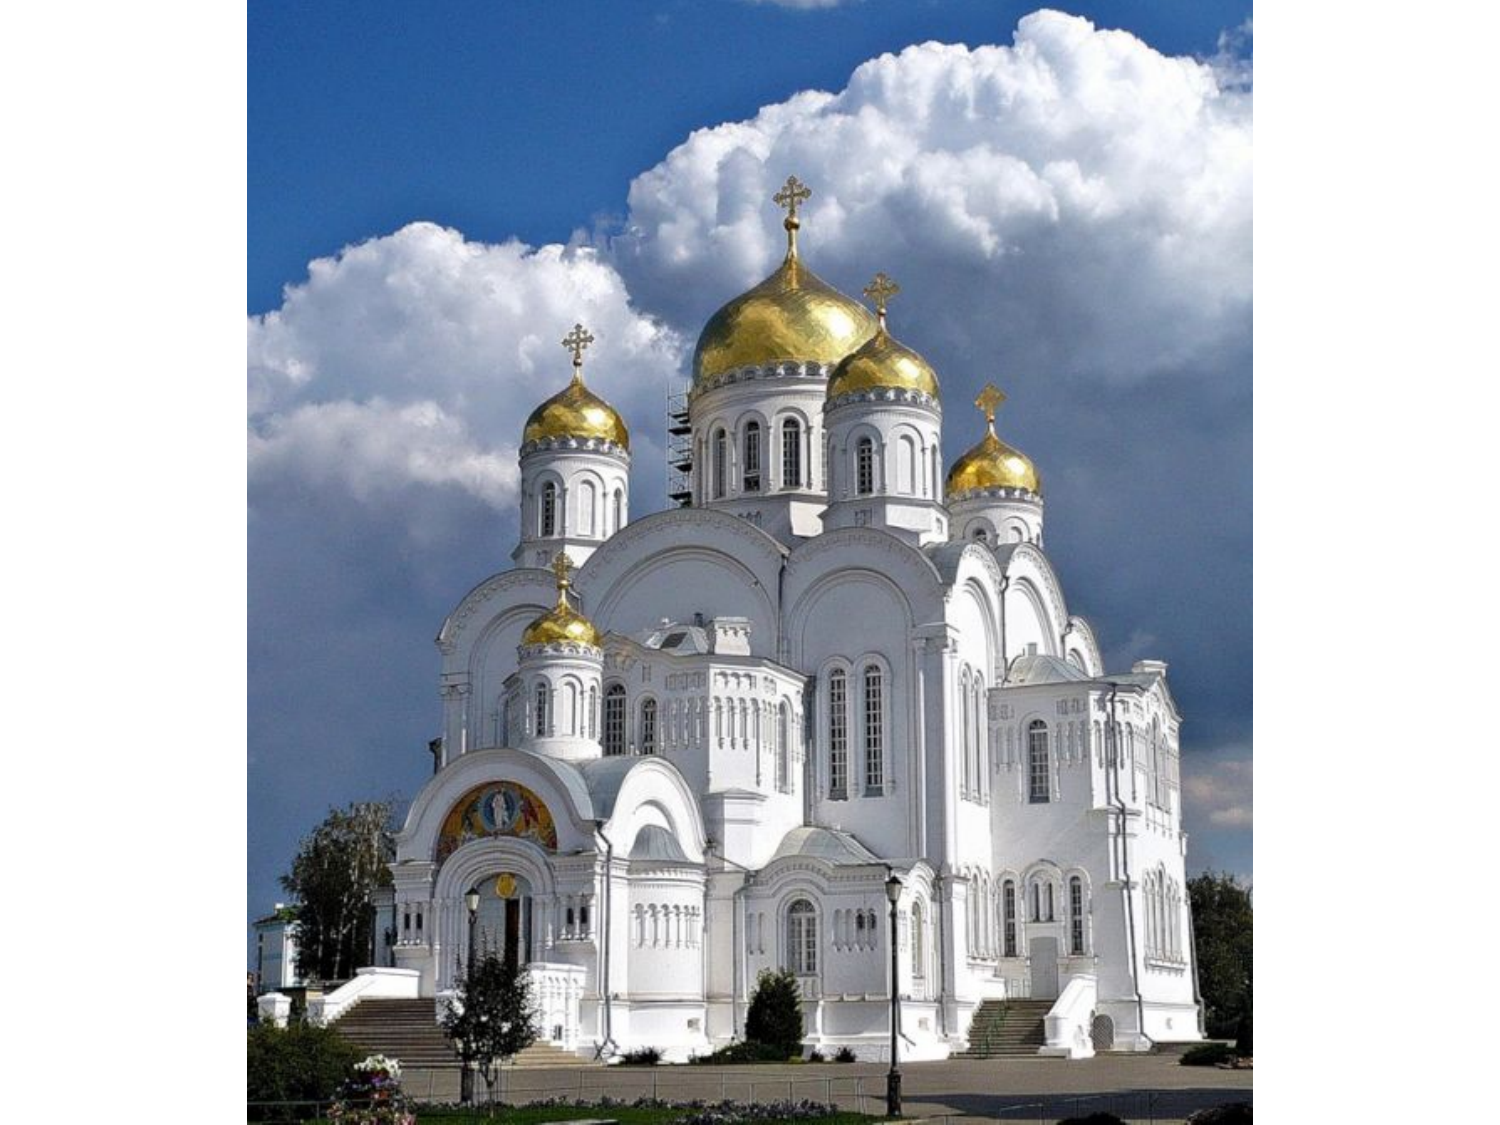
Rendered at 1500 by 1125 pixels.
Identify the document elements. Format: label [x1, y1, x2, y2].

picture [247, 0, 1253, 1125]
